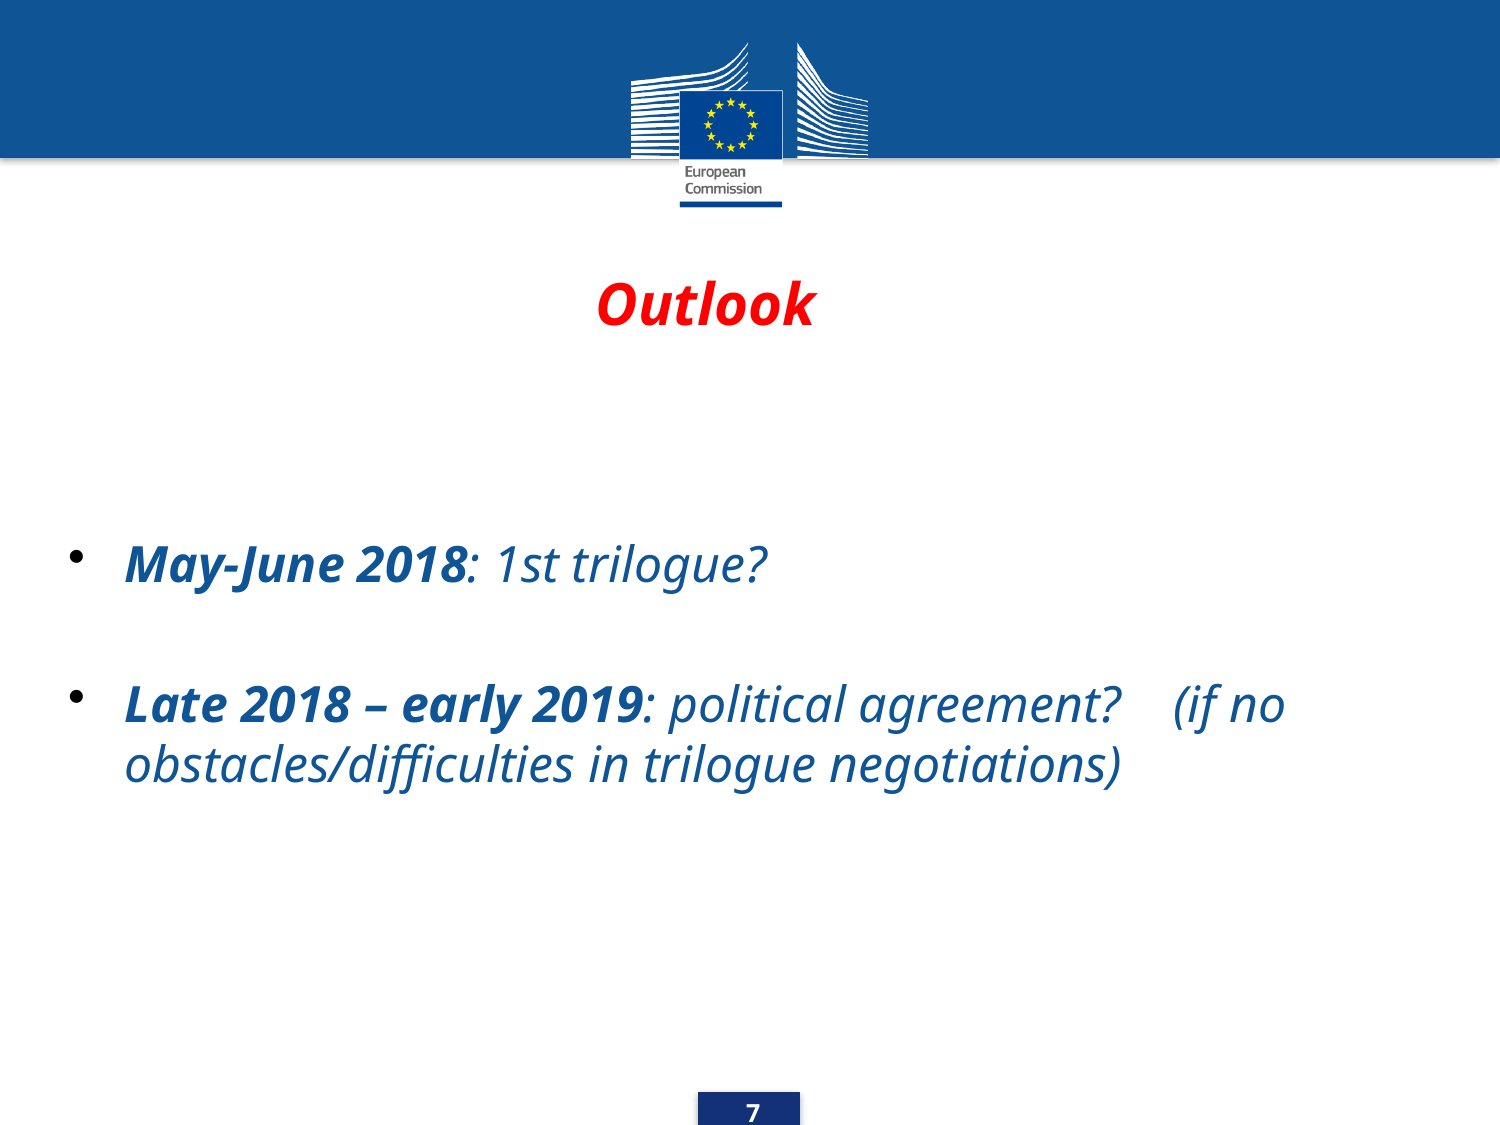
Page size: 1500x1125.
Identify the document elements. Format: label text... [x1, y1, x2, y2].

list May-June 2018: 1st trilogue? Late 2018 – early 2019: political agreement? (if no obstacles/difficulties in trilogue negotiations) [53, 385, 1447, 1047]
picture [631, 42, 868, 196]
title Outlook [1, 196, 1352, 409]
